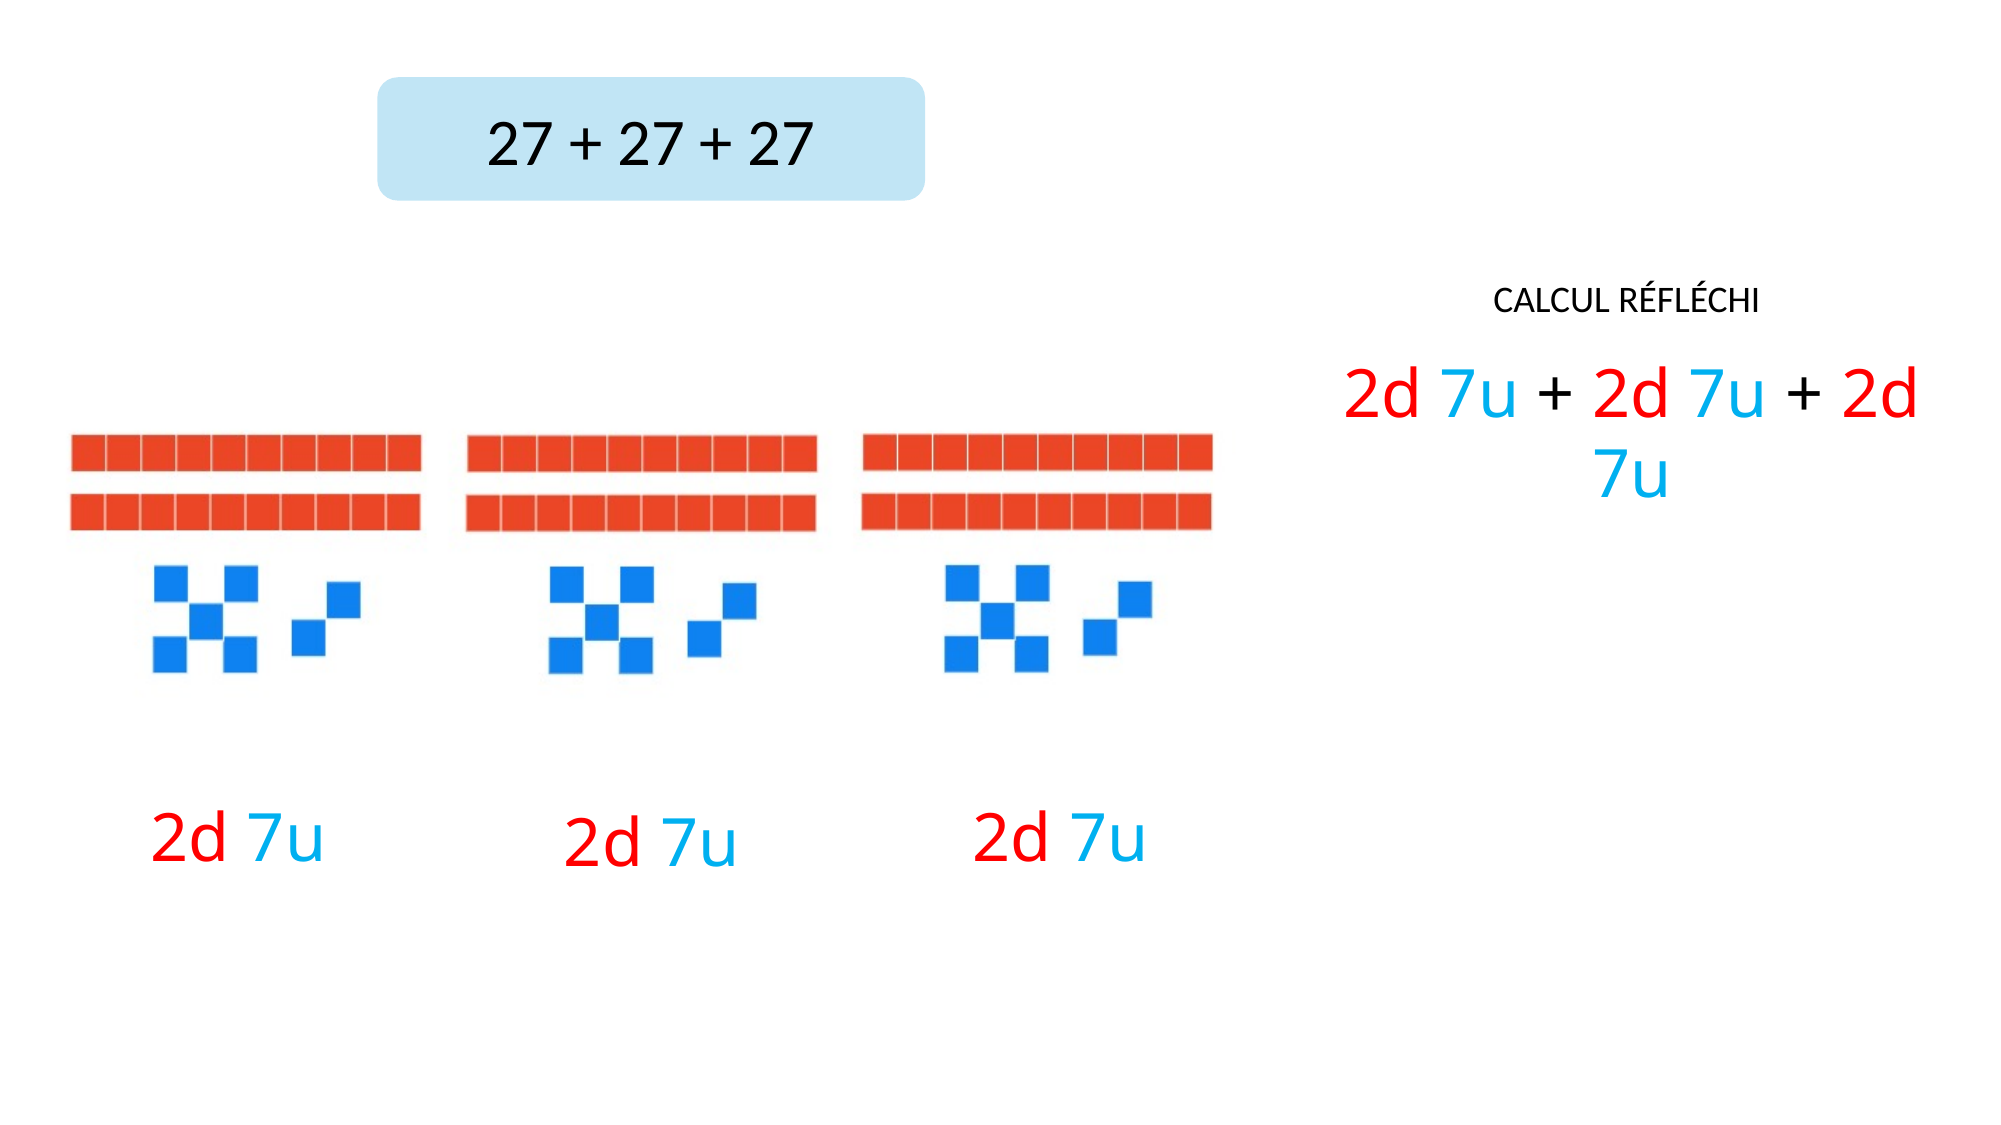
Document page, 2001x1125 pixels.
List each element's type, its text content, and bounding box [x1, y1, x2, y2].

text_box CALCUL RÉFLÉCHI [1478, 268, 1786, 328]
text_box 2d 7u [549, 792, 844, 887]
text_box 2d 7u + 2d 7u + 2d 7u [1297, 343, 1967, 598]
text_box 2d 7u [957, 787, 1253, 883]
picture [0, 358, 1283, 751]
text_box 27 + 27 + 27 [375, 75, 927, 203]
text_box 2d 7u [135, 787, 468, 883]
